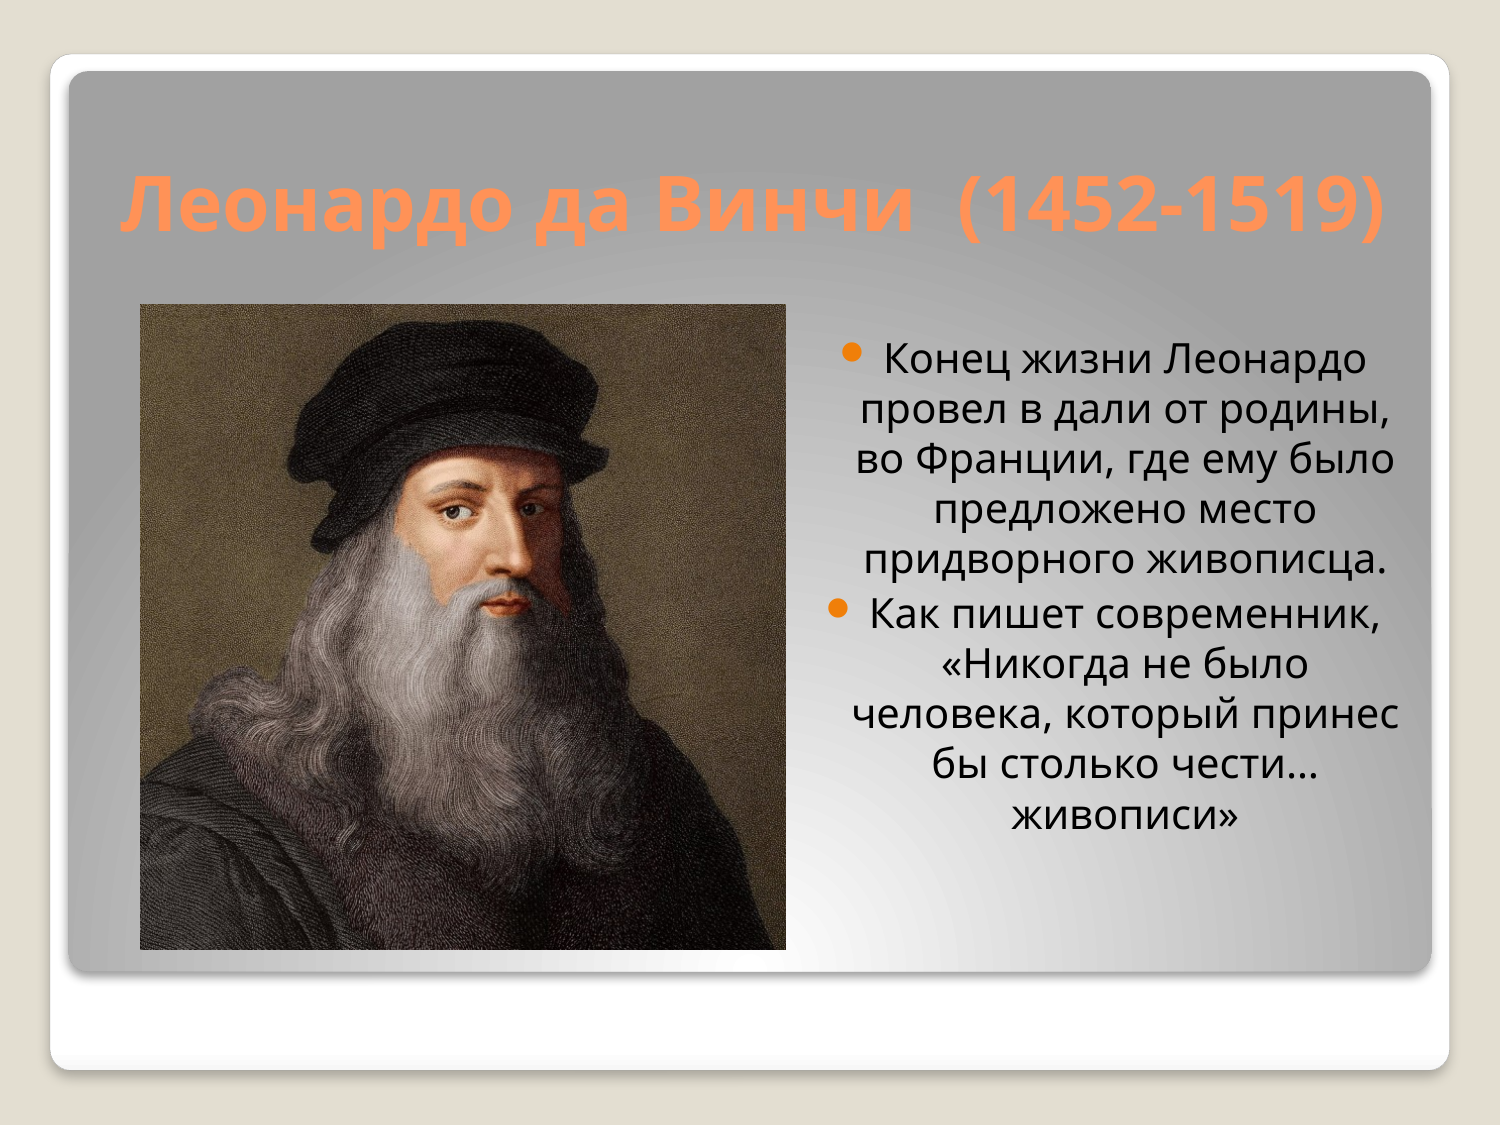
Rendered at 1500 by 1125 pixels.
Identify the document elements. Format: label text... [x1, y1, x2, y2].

list Конец жизни Леонардо провел в дали от родины, во Франции, где ему было предложено место придворного живописца. Как пишет современник, «Никогда не было человека, который принес бы столько чести… живописи» [773, 316, 1419, 1037]
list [140, 304, 786, 950]
title Леонардо да Винчи (1452-1519) [82, 82, 1425, 255]
